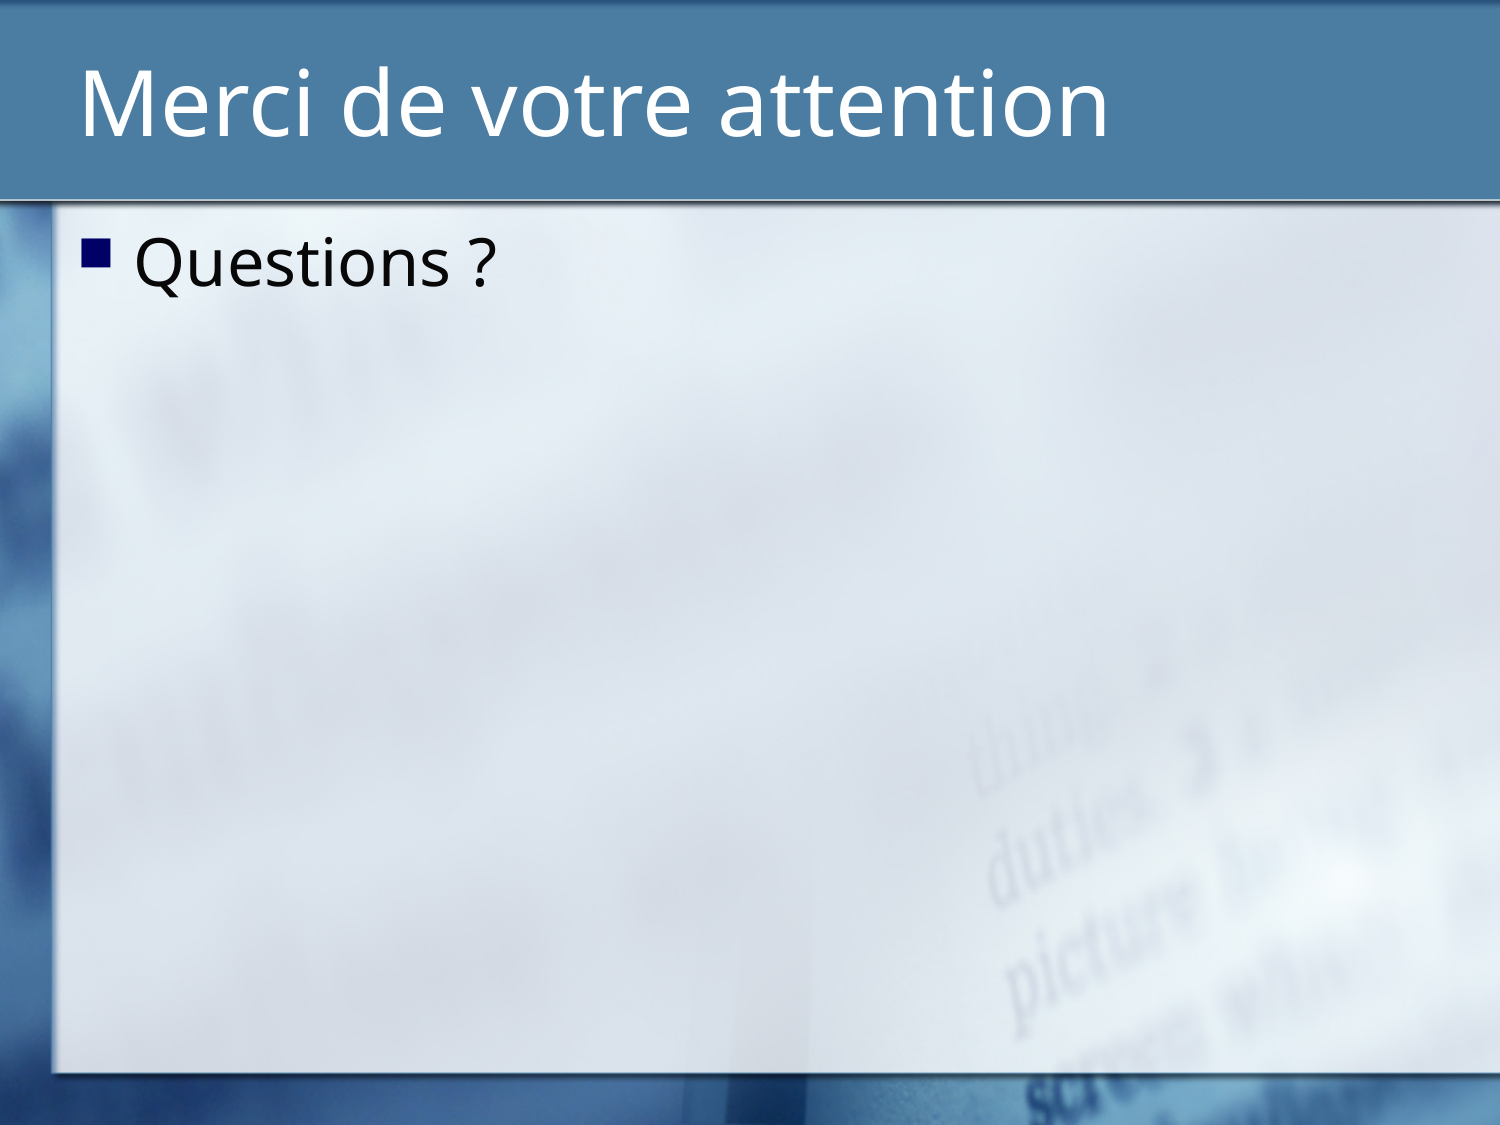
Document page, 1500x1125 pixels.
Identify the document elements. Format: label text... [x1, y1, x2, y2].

list Questions ? [62, 212, 1463, 1076]
title Merci de votre attention [62, 12, 1462, 188]
picture [0, 0, 1500, 1125]
